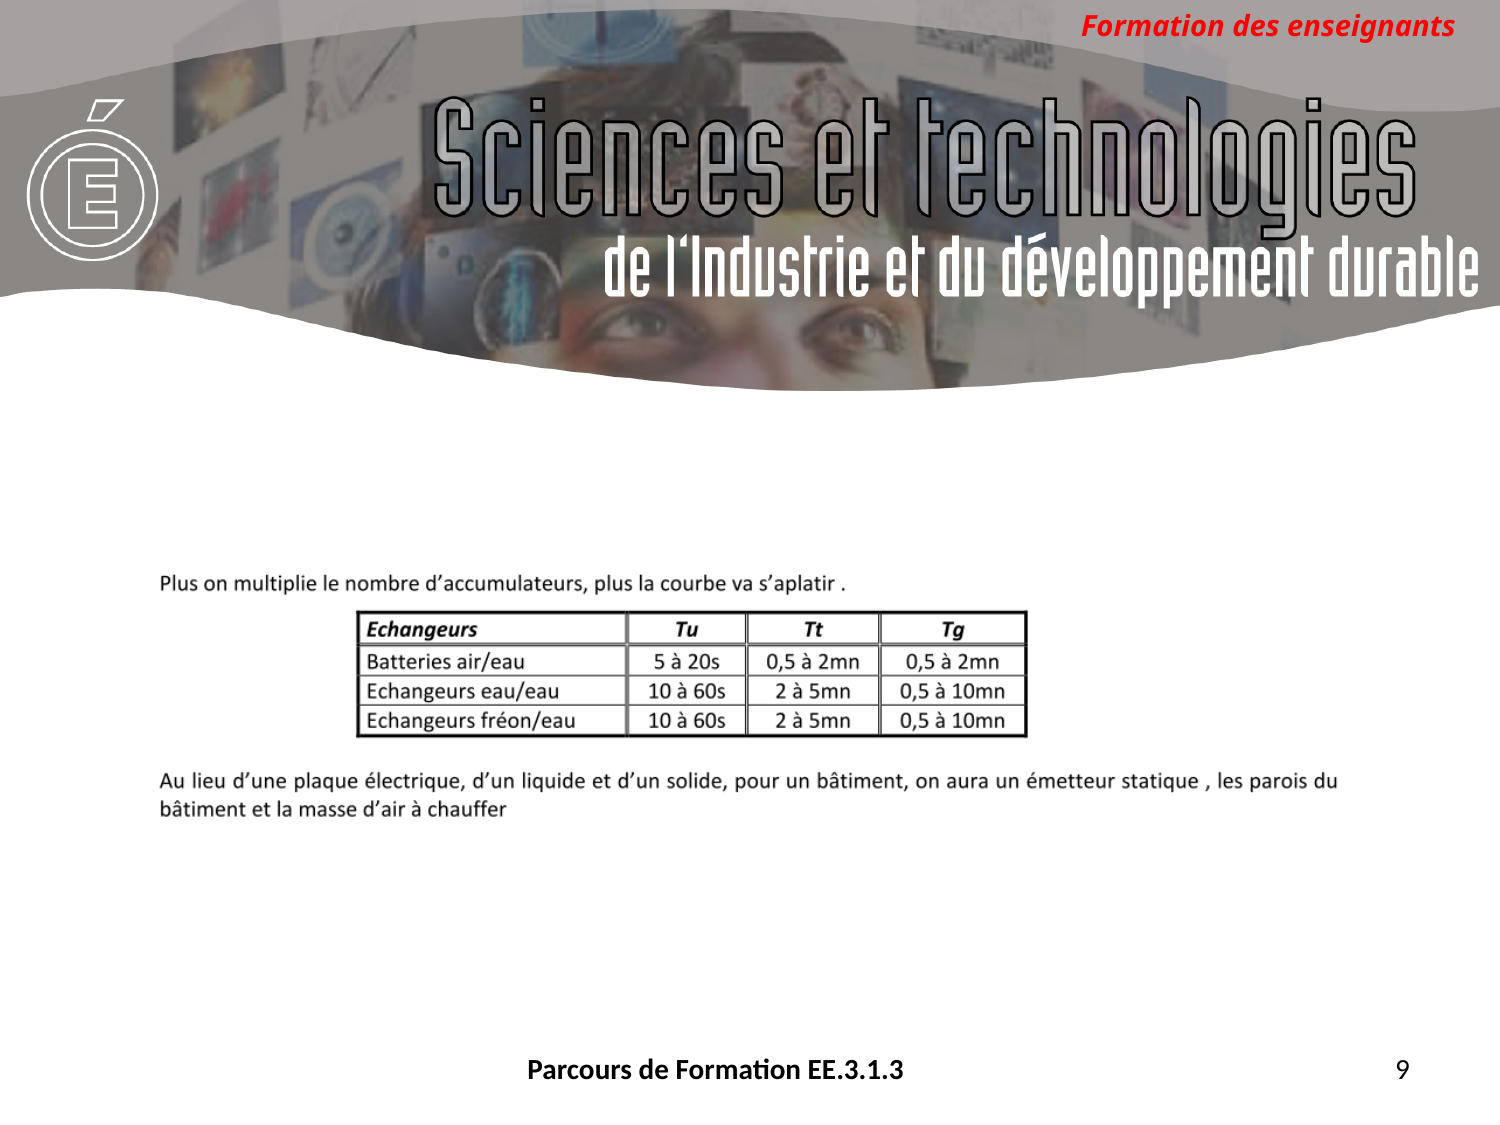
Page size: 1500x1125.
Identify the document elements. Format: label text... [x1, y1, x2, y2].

picture [0, 0, 1500, 400]
slide_number 9 [1075, 1042, 1425, 1103]
footer Parcours de Formation EE.3.1.3 [512, 1042, 1075, 1103]
picture [147, 562, 1398, 847]
